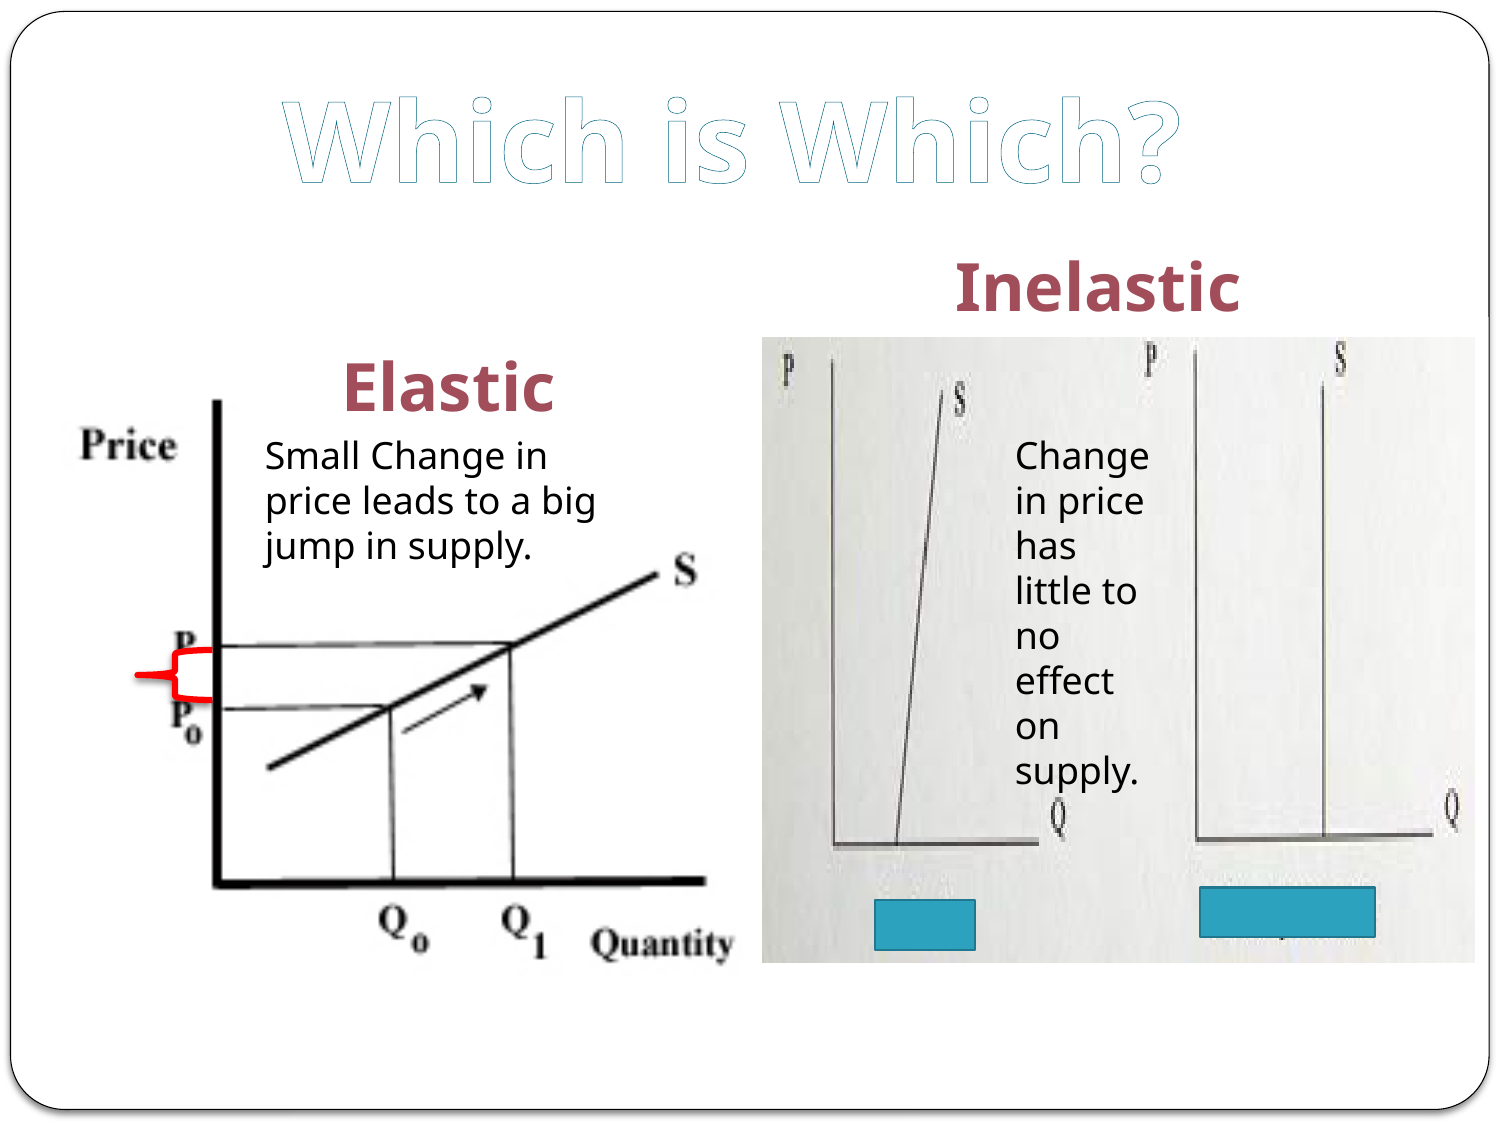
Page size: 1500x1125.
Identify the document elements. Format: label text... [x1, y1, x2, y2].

text_box Inelastic [940, 237, 1257, 333]
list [37, 262, 752, 1013]
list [762, 337, 1476, 963]
text_box Which is Which? [266, 62, 1198, 213]
